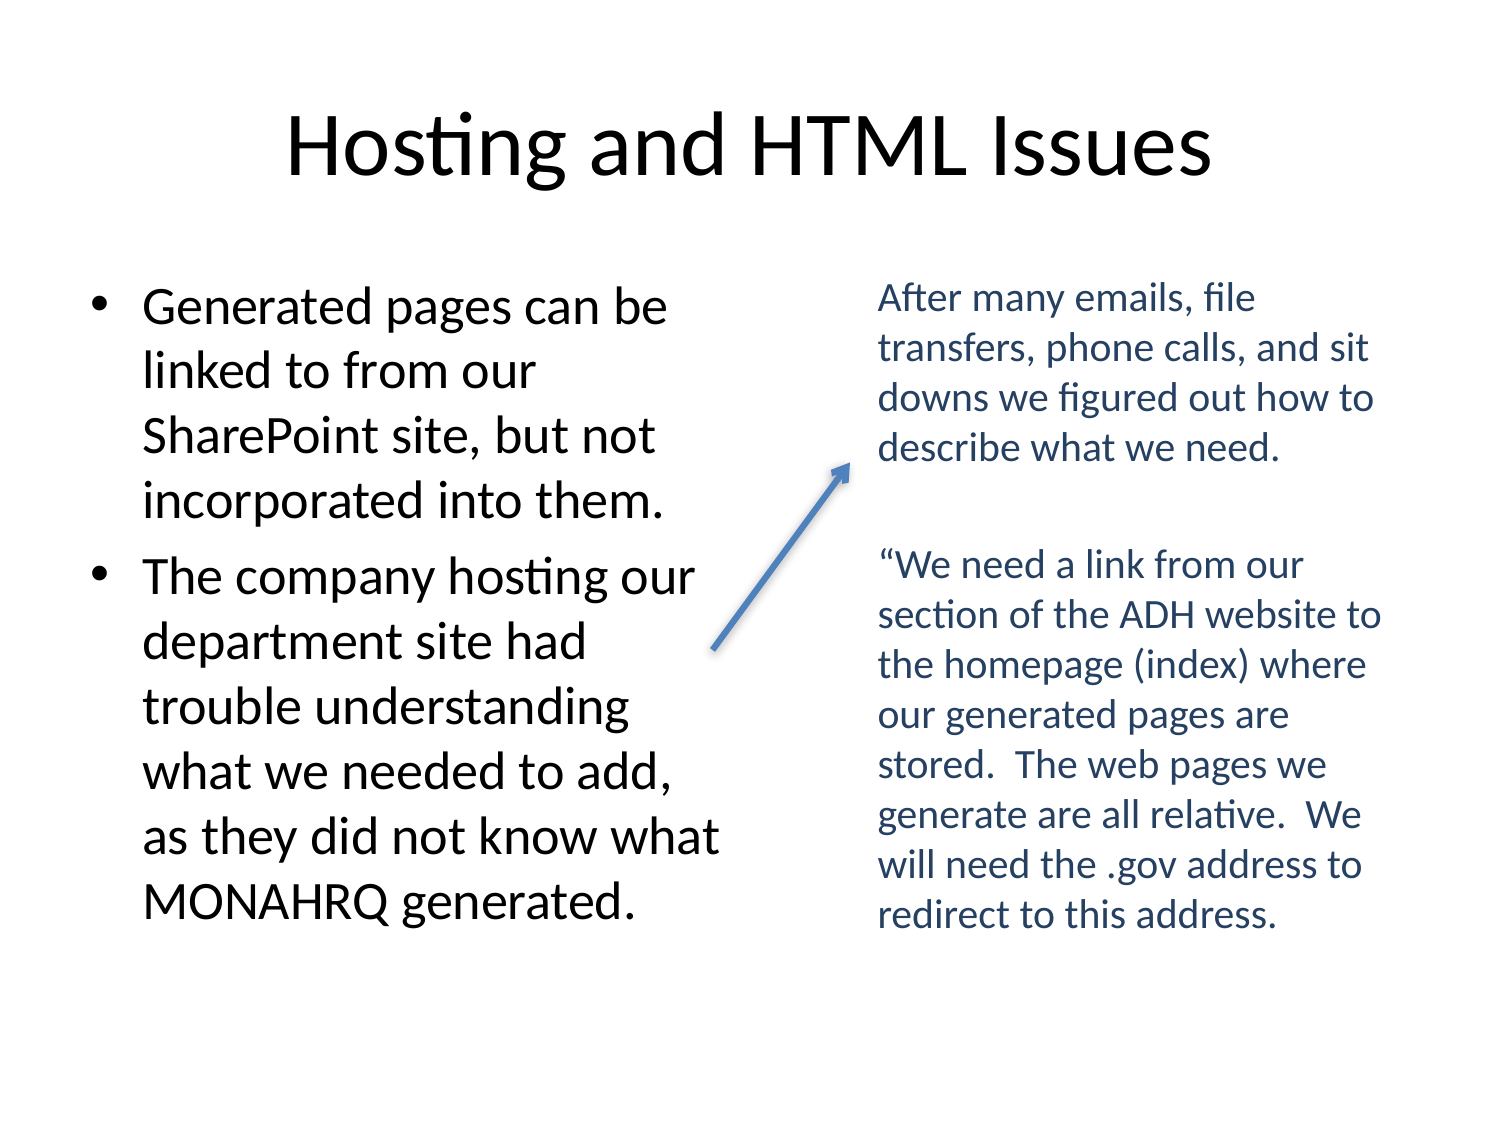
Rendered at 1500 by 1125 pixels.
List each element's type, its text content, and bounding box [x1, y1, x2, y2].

title Hosting and HTML Issues [75, 45, 1425, 233]
list After many emails, file transfers, phone calls, and sit downs we figured out how to describe what we need. “We need a link from our section of the ADH website to the homepage (index) where our generated pages are stored. The web pages we generate are all relative. We will need the .gov address to redirect to this address. [862, 262, 1425, 1005]
list Generated pages can be linked to from our SharePoint site, but not incorporated into them. The company hosting our department site had trouble understanding what we needed to add, as they did not know what MONAHRQ generated. [75, 262, 738, 1005]
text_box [687, 487, 876, 626]
